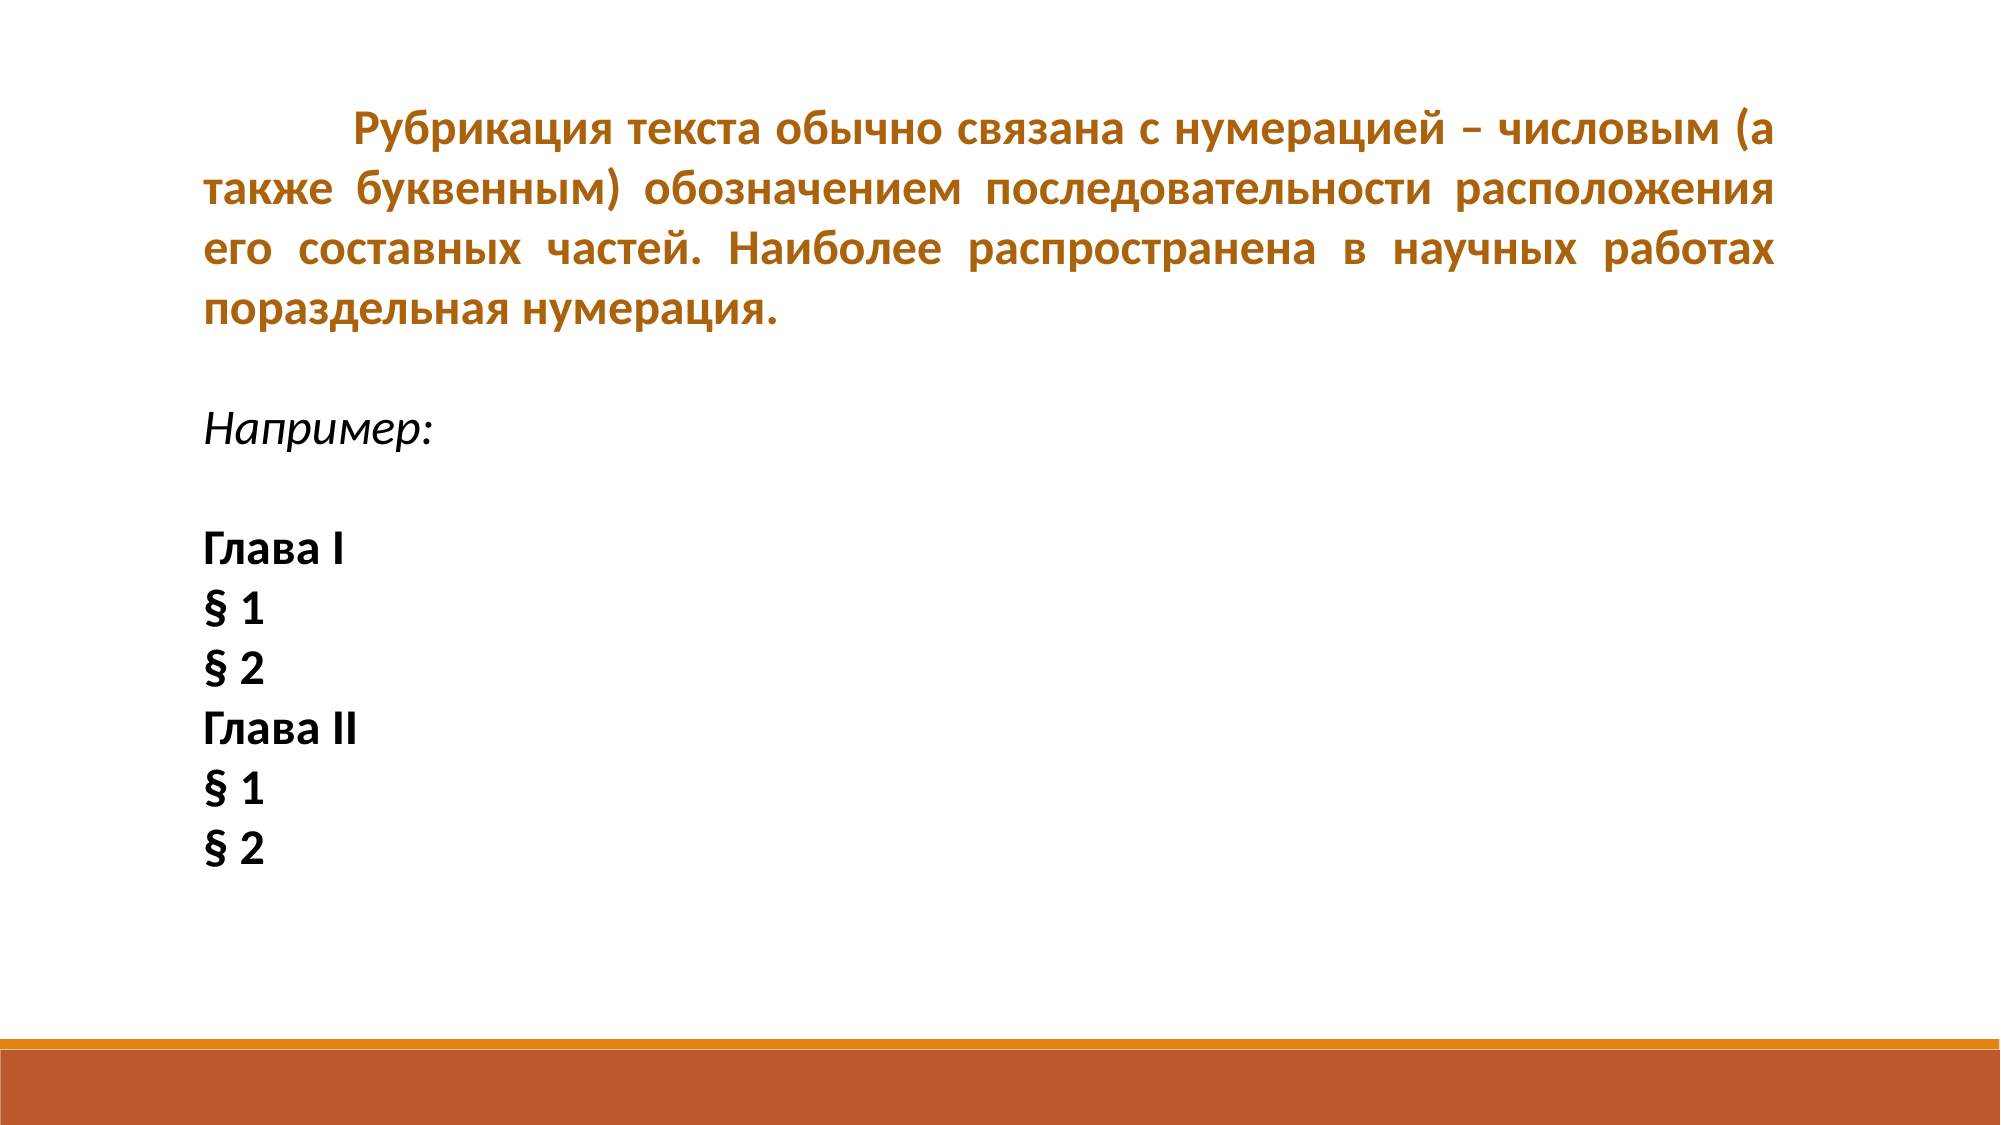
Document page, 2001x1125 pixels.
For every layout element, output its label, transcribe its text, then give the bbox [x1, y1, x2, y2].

text_box Рубрикация текста обычно связана с нумерацией – числовым (а также буквенным) обозначением последовательности расположения его составных частей. Наиболее распространена в научных работах пораздельная нумерация. Например: Глава I § 1 § 2 Глава II § 1 § 2 [188, 86, 1791, 882]
